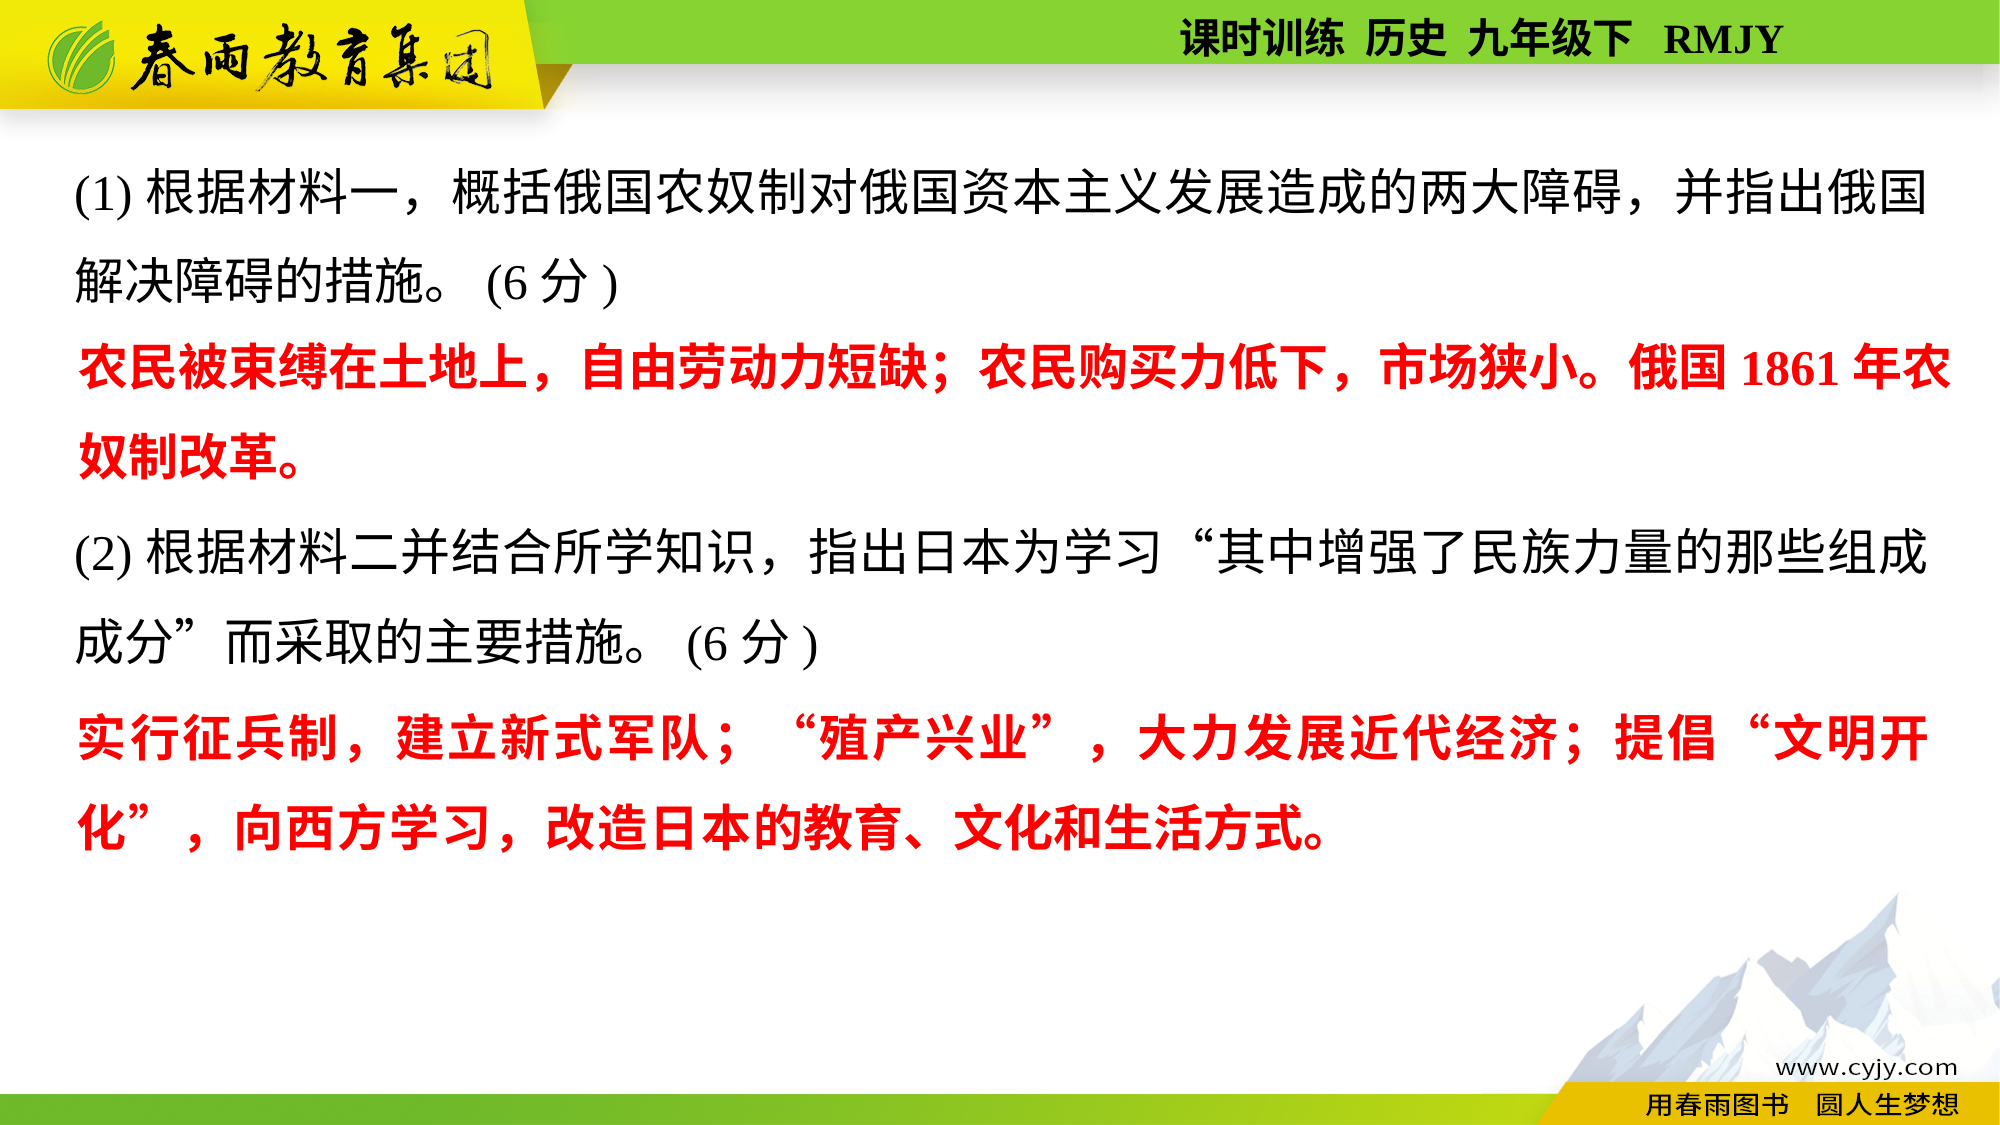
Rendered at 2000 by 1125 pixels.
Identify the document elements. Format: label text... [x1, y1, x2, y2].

text_box 实行征兵制，建立新式军队；“殖产兴业”，大力发展近代经济；提倡“文明开化”，向西方学习，改造日本的教育、文化和生活方式。 [62, 668, 1947, 864]
text_box 农民被束缚在土地上，自由劳动力短缺；农民购买力低下，市场狭小。俄国1861年农奴制改革。 [63, 298, 1969, 494]
list (1)根据材料一，概括俄国农奴制对俄国资本主义发展造成的两大障碍，并指出俄国解决障碍的措施。(6分) (2)根据材料二并结合所学知识，指出日本为学习“其中增强了民族力量的那些组成成分”而采取的主要措施。(6分) [59, 122, 1944, 683]
picture [0, 0, 2000, 1125]
